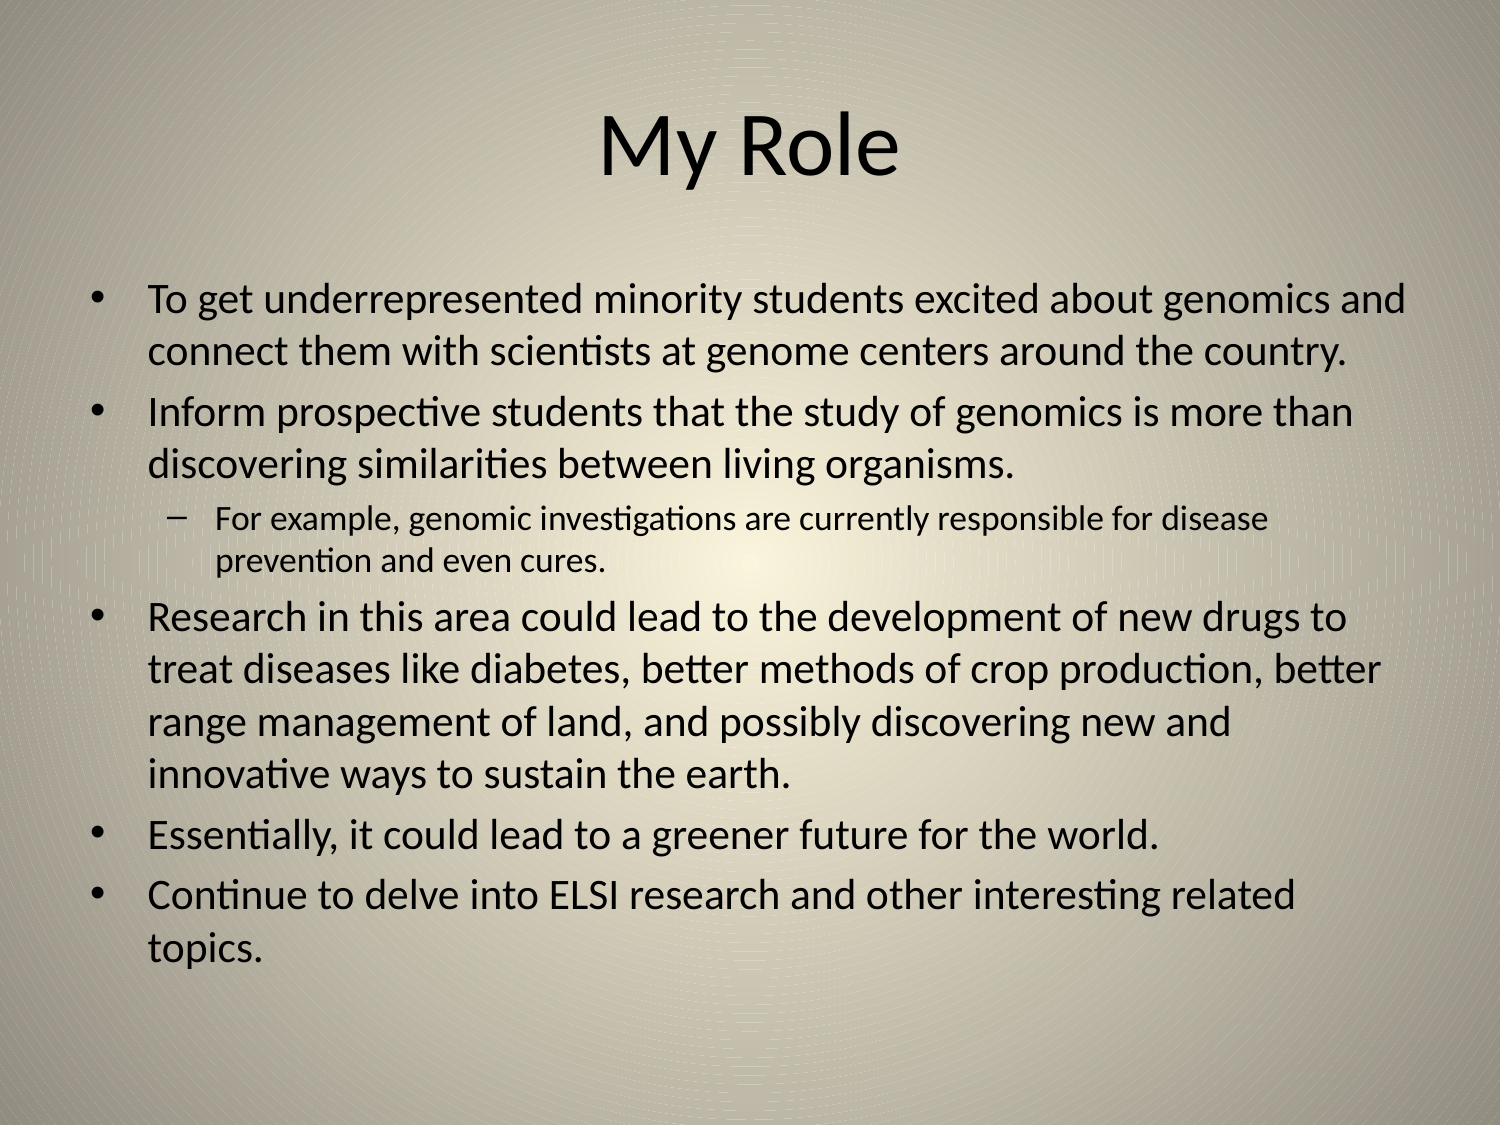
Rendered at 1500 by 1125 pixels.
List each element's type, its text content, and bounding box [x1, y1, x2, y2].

list To get underrepresented minority students excited about genomics and connect them with scientists at genome centers around the country. Inform prospective students that the study of genomics is more than discovering similarities between living organisms. For example, genomic investigations are currently responsible for disease prevention and even cures. Research in this area could lead to the development of new drugs to treat diseases like diabetes, better methods of crop production, better range management of land, and possibly discovering new and innovative ways to sustain the earth. Essentially, it could lead to a greener future for the world. Continue to delve into ELSI research and other interesting related topics. [75, 262, 1425, 1005]
title My Role [75, 45, 1425, 233]
